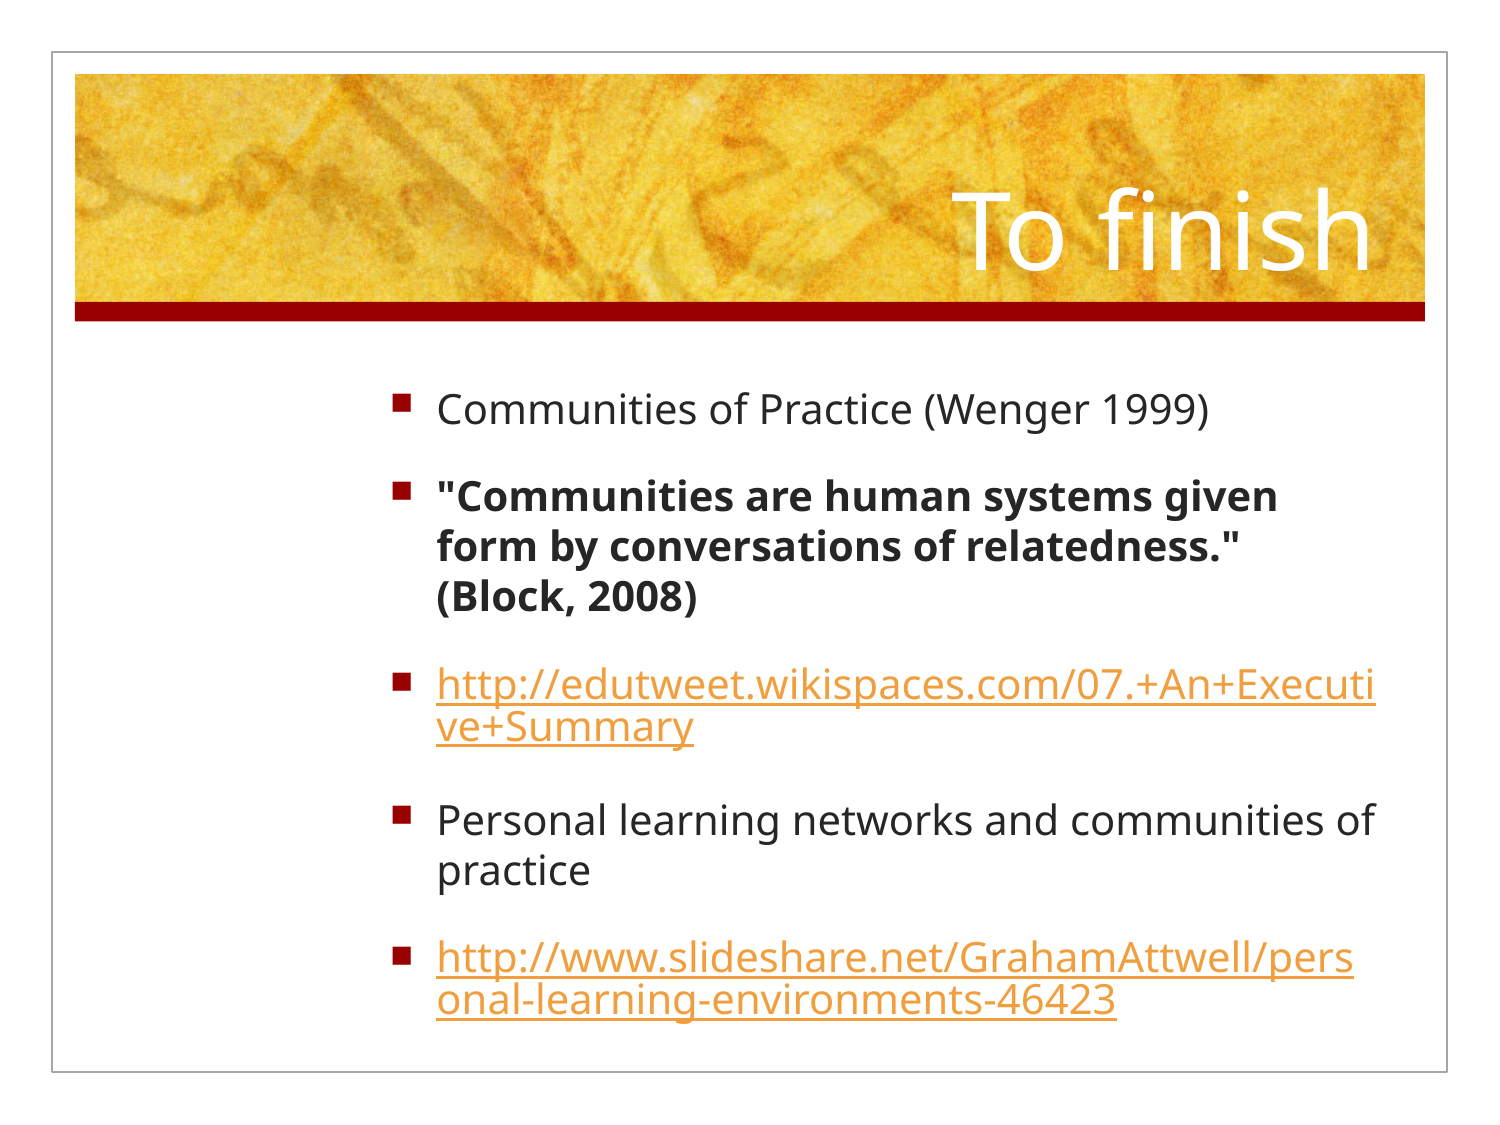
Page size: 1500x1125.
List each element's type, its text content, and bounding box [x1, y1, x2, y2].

list Communities of Practice (Wenger 1999) "Communities are human systems given form by conversations of relatedness." (Block, 2008) http://edutweet.wikispaces.com/07.+An+Executive+Summary Personal learning networks and communities of practice http://www.slideshare.net/GrahamAttwell/personal-learning-environments-46423 [375, 375, 1392, 1005]
title To finish [108, 74, 1392, 292]
picture [75, 74, 1425, 301]
